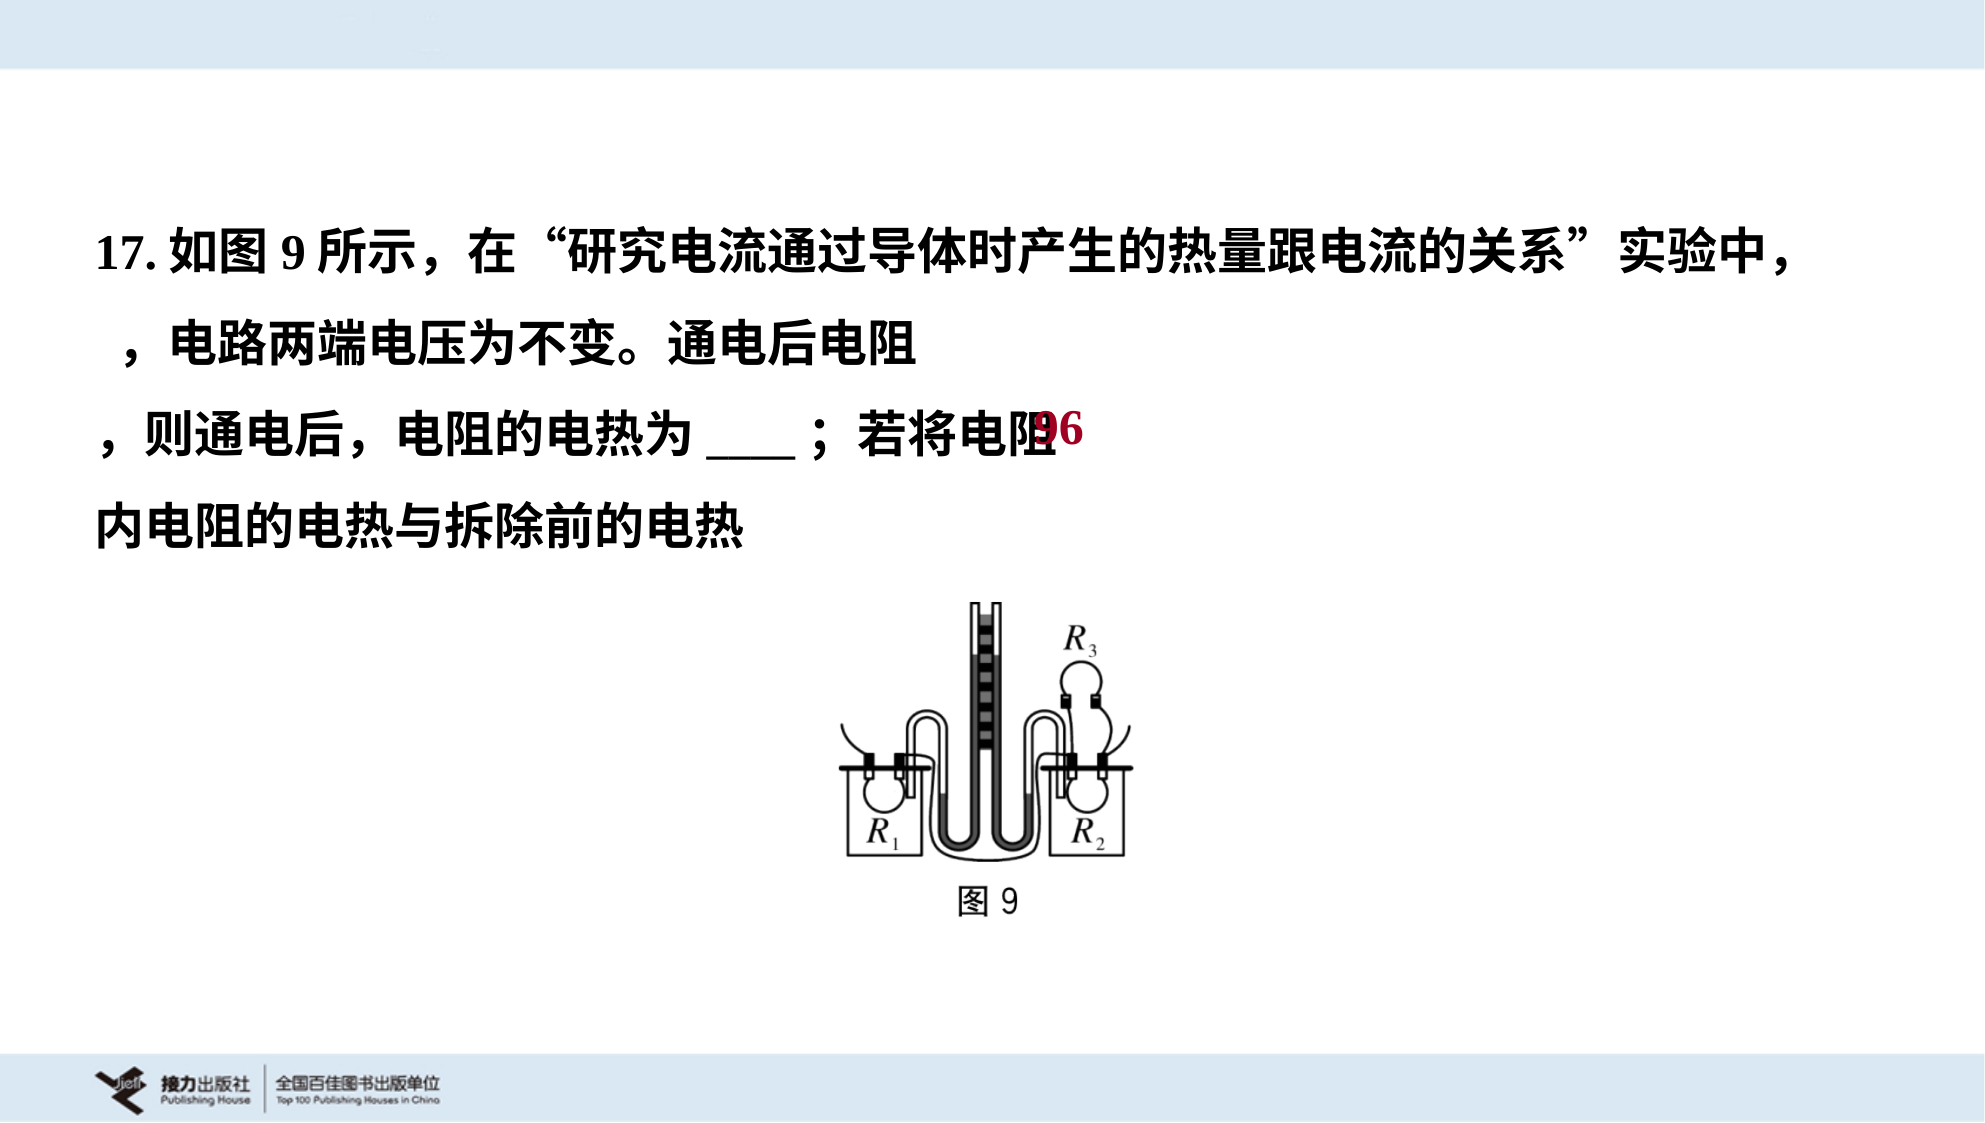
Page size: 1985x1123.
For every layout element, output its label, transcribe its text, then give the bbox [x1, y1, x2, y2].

text_box 96 [1015, 366, 1103, 455]
picture [0, 0, 1985, 1122]
